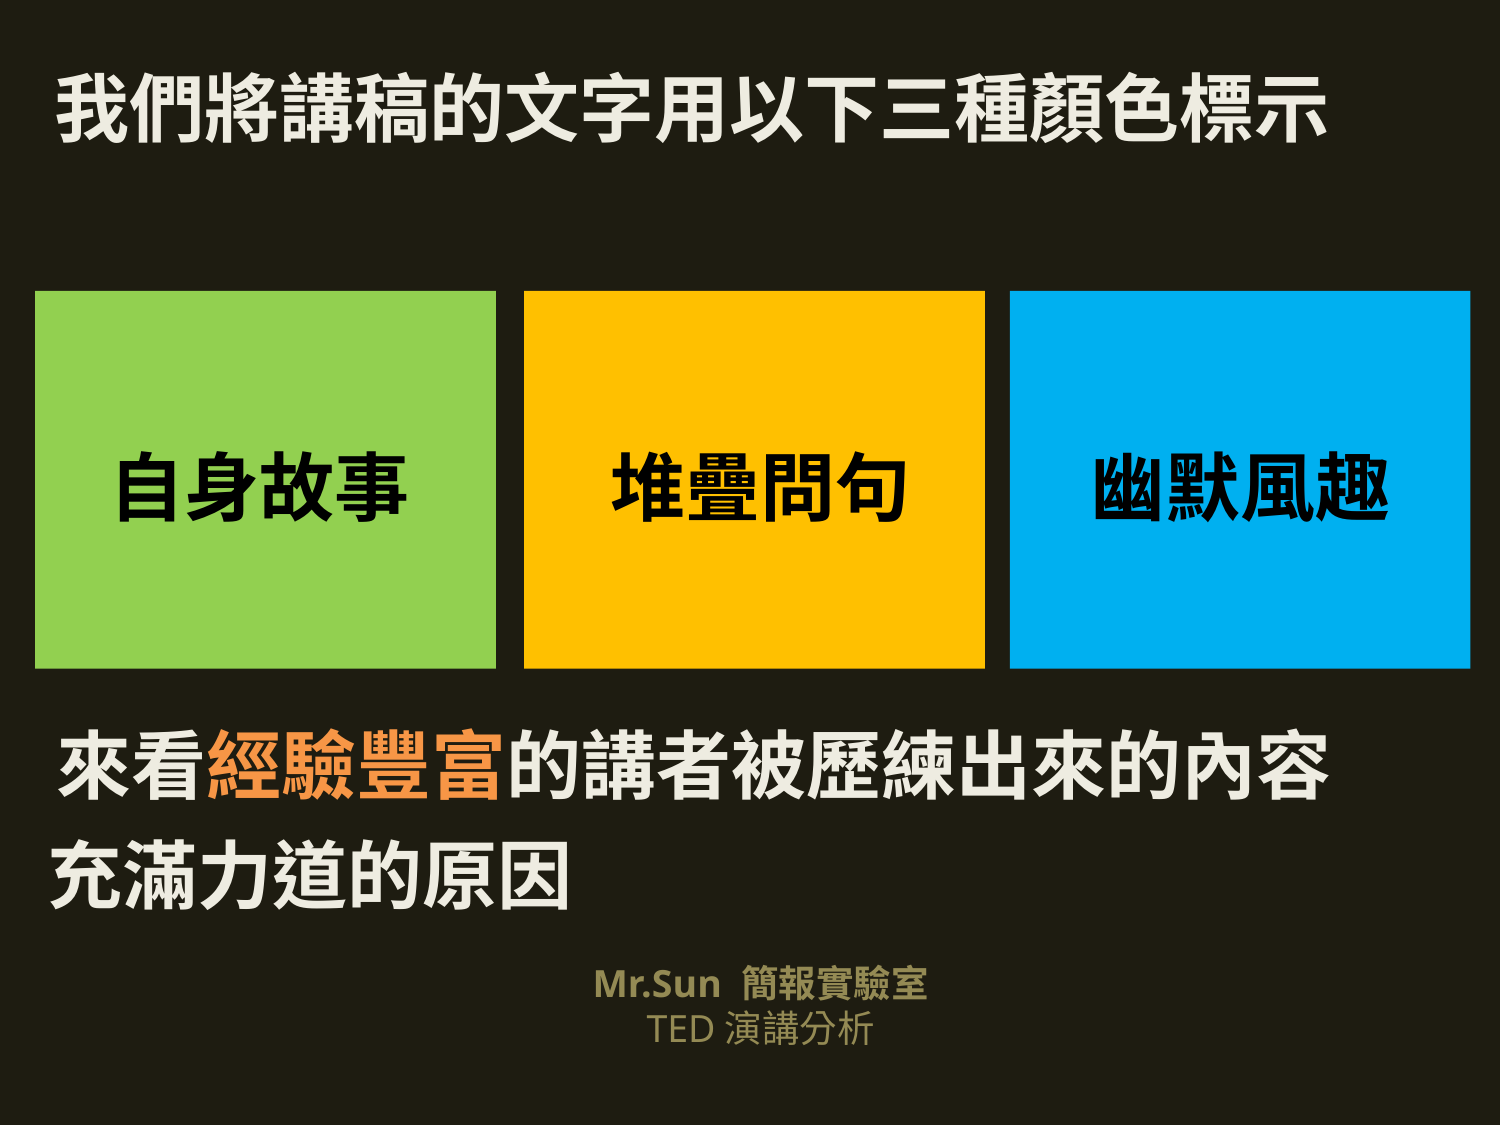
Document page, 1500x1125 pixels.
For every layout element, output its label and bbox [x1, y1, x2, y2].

text_box [0, 10, 1500, 1115]
text_box [34, 290, 1471, 670]
